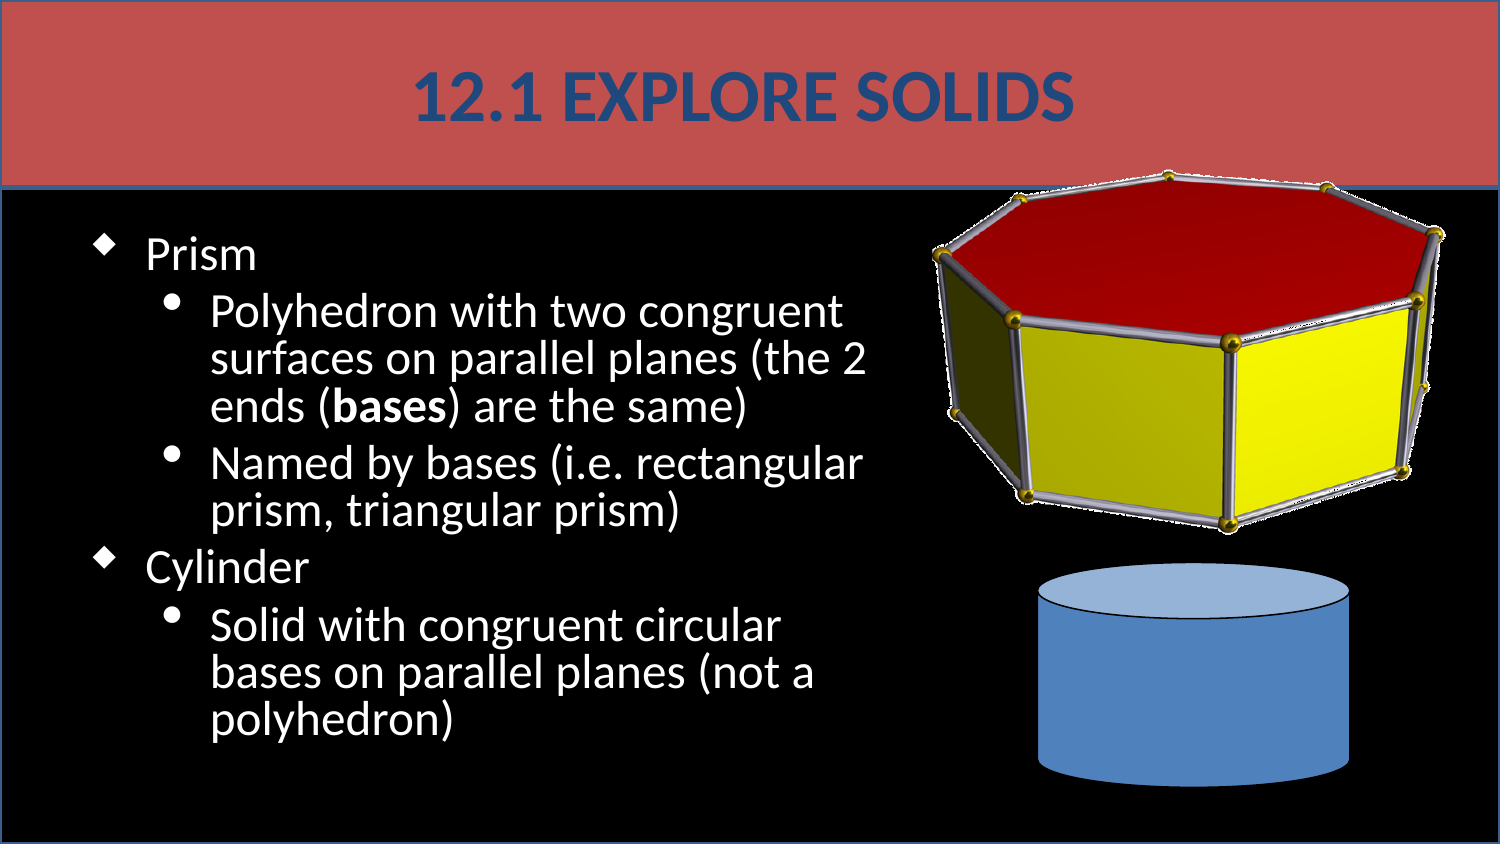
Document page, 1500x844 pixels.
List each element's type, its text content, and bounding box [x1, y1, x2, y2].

title 12.1 Explore Solids [37, 33, 1450, 150]
list Prism Polyhedron with two congruent surfaces on parallel planes (the 2 ends (bases) are the same) Named by bases (i.e. rectangular prism, triangular prism) Cylinder Solid with congruent circular bases on parallel planes (not a polyhedron) [75, 225, 888, 807]
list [932, 143, 1456, 567]
text_box [1037, 575, 1350, 788]
